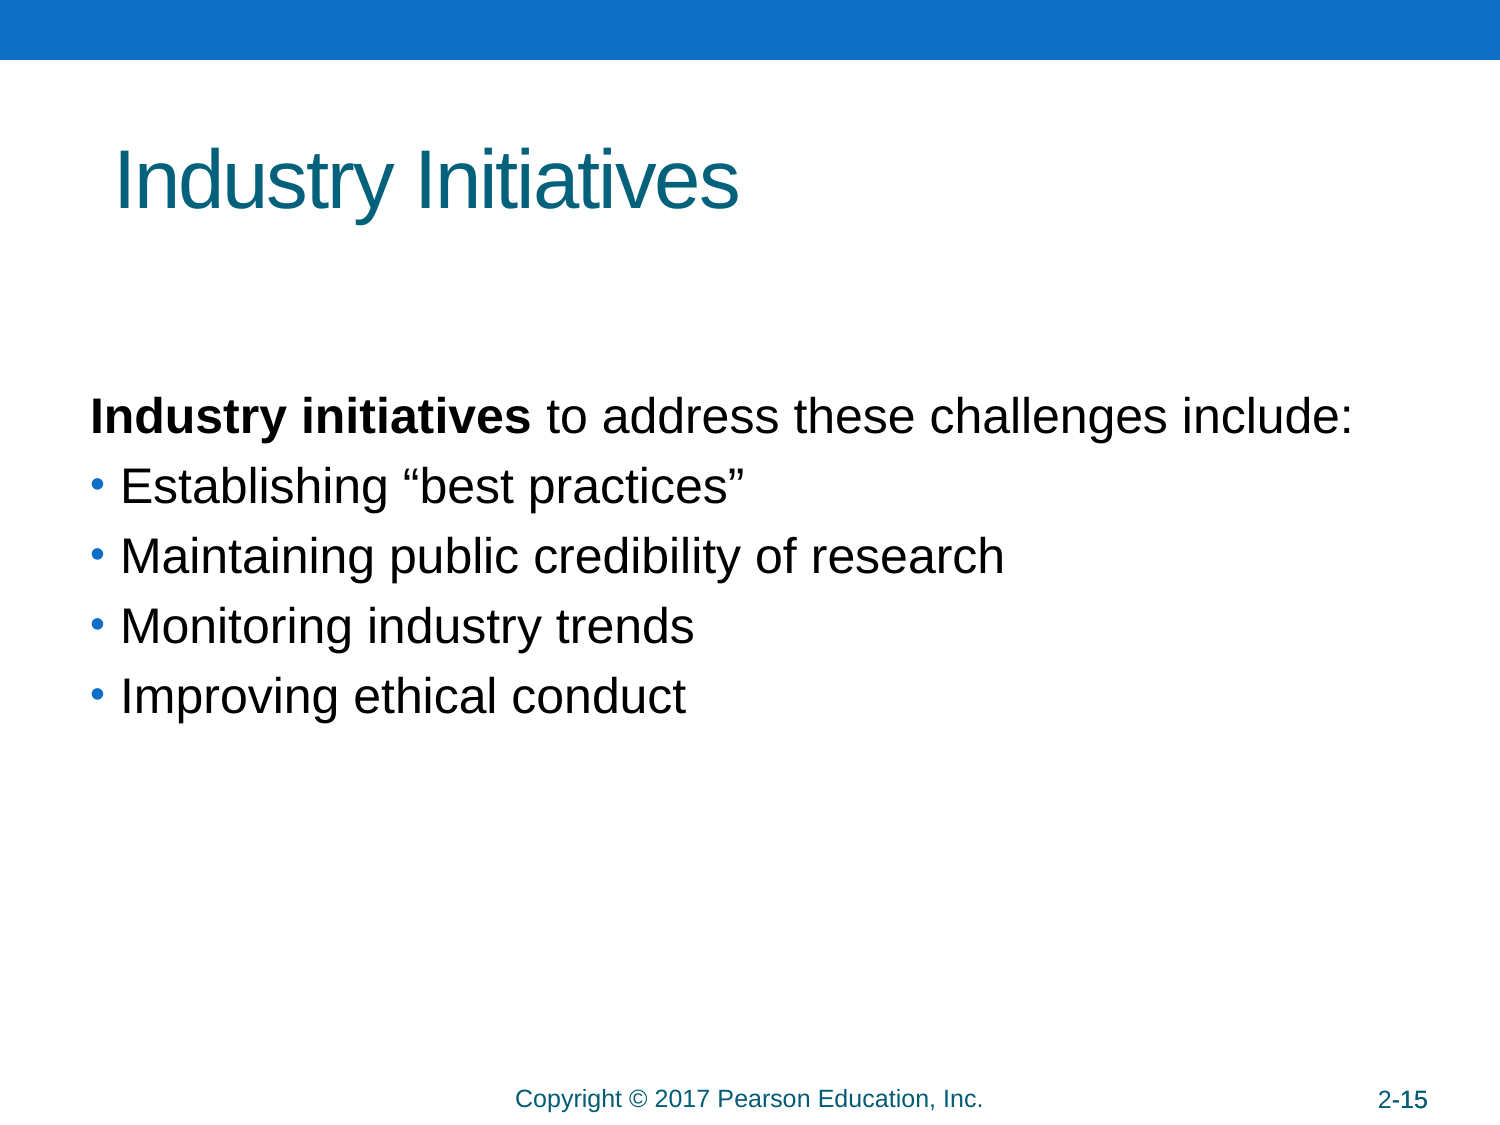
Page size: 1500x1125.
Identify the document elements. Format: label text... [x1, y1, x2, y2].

list Industry initiatives to address these challenges include: Establishing “best practices” Maintaining public credibility of research Monitoring industry trends Improving ethical conduct [75, 376, 1425, 1125]
title Industry Initiatives [98, 93, 1449, 257]
